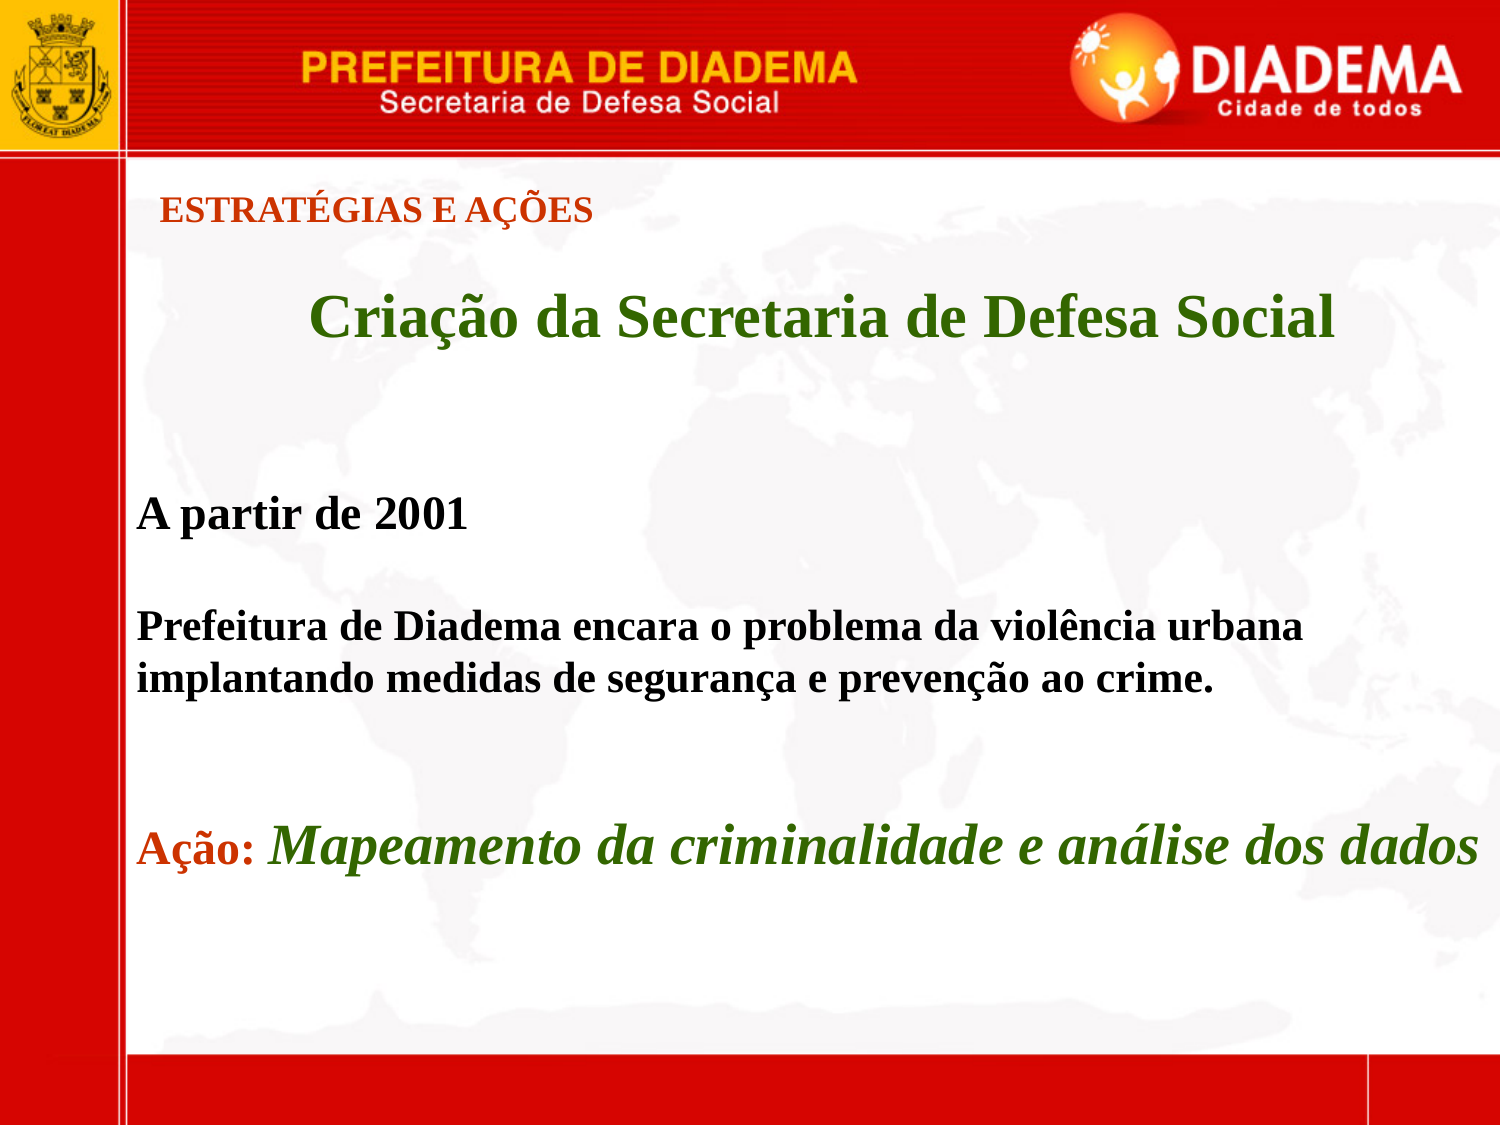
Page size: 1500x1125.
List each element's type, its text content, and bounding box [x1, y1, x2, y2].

text_box ESTRATÉGIAS E AÇÕES Criação da Secretaria de Defesa Social [144, 178, 1500, 254]
text_box A partir de 2001 Prefeitura de Diadema encara o problema da violência urbana implantando medidas de segurança e prevenção ao crime. Ação: Mapeamento da criminalidade e análise dos dados [121, 254, 1500, 885]
picture [0, 0, 1500, 1125]
